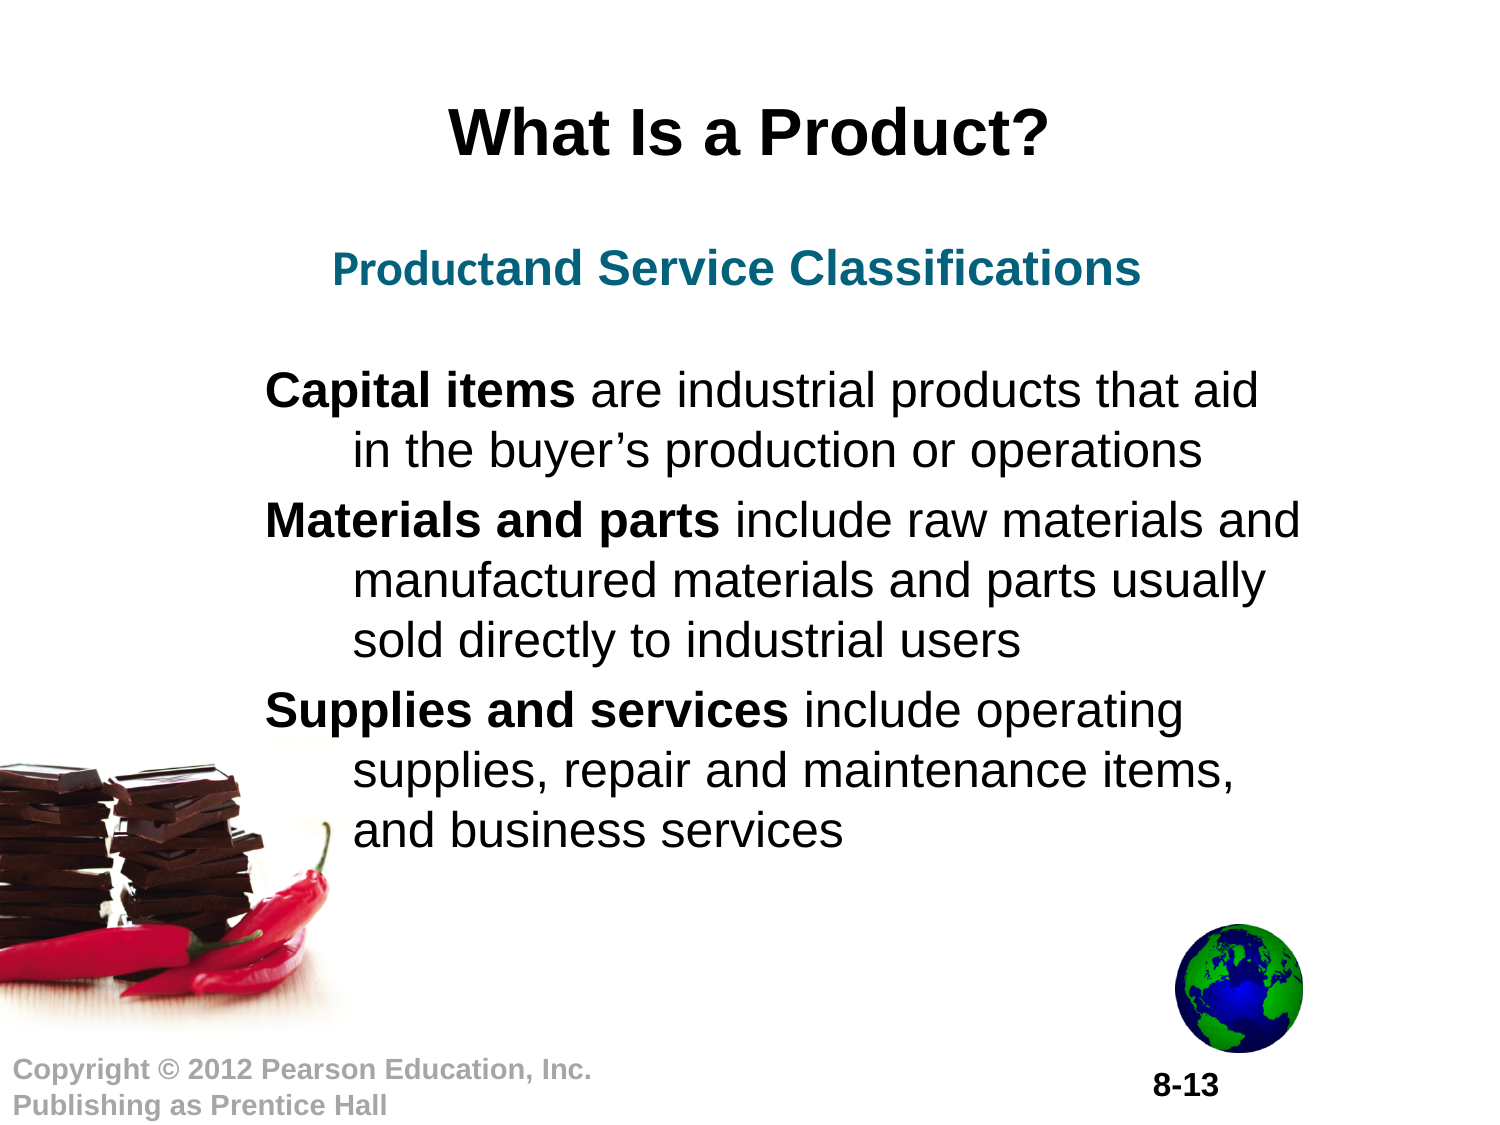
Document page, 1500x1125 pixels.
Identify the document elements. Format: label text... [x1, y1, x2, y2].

title What Is a Product? [112, 37, 1388, 226]
list Productand Service Classifications [149, 237, 1326, 301]
picture [0, 737, 361, 1038]
list Capital items are industrial products that aid in the buyer’s production or operations Materials and parts include raw materials and manufactured materials and parts usually sold directly to industrial users Supplies and services include operating supplies, repair and maintenance items, and business services [249, 349, 1326, 1026]
picture [1174, 924, 1303, 1053]
